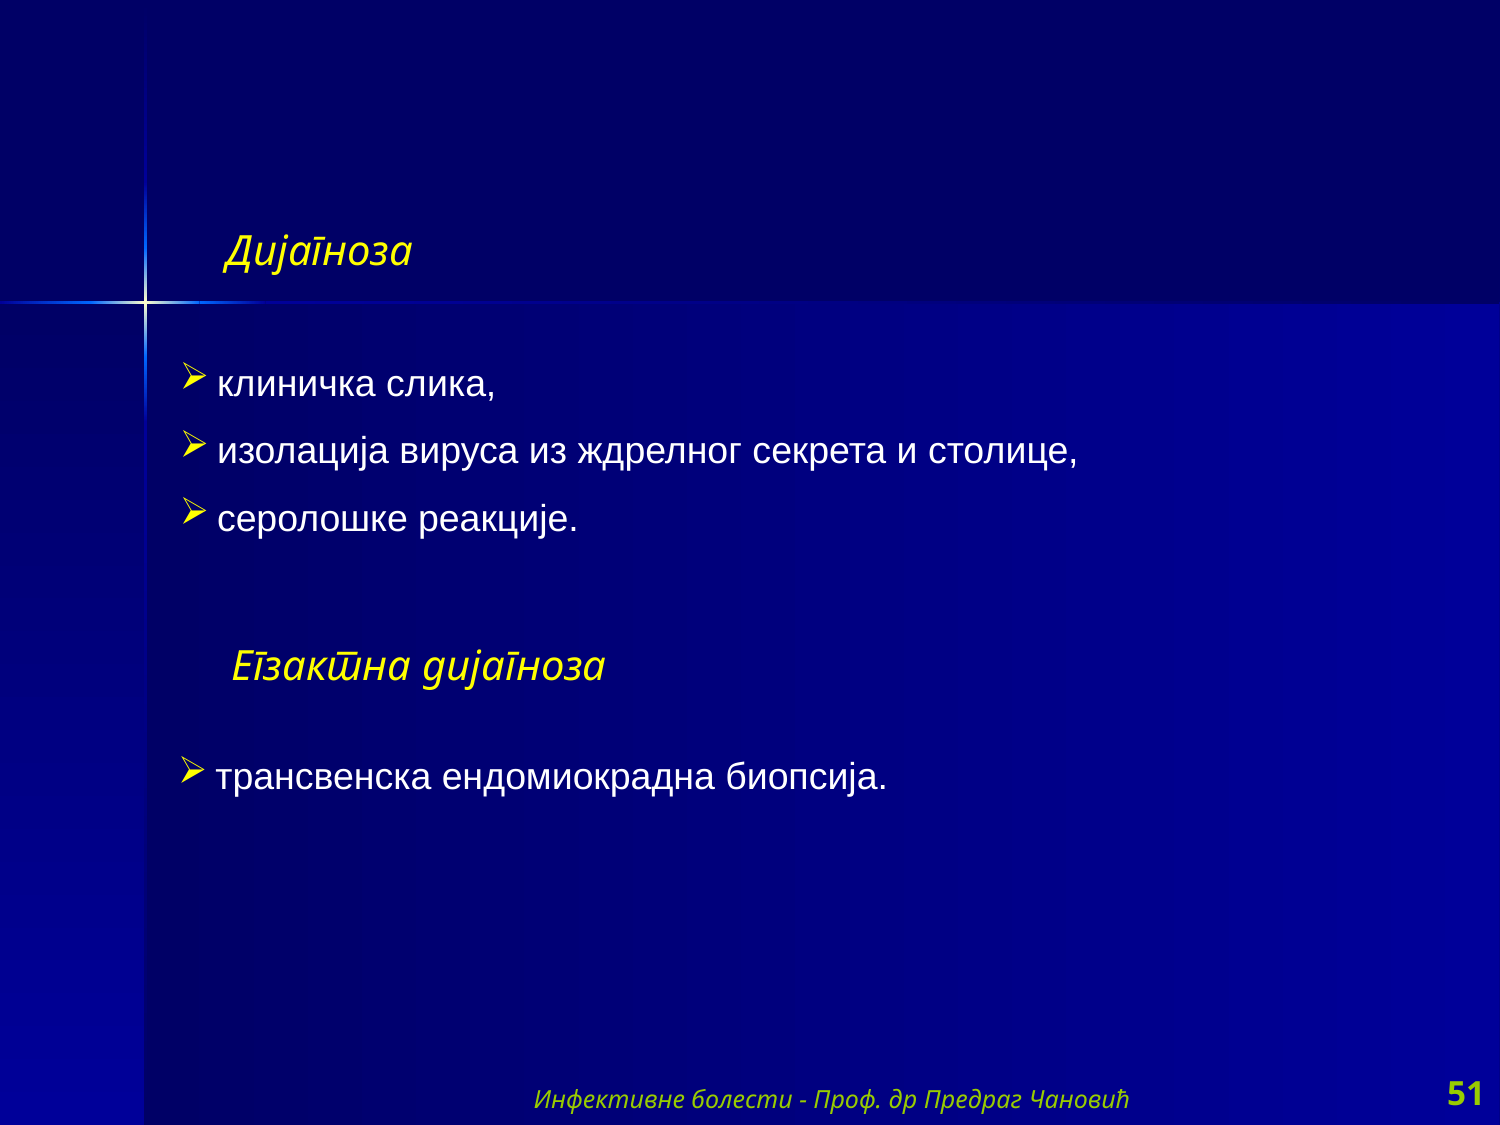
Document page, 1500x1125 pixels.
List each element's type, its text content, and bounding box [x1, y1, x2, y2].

footer Инфективне болести - Проф. др Предраг Чановић [430, 1049, 1235, 1125]
text_box Дијагноза [212, 216, 468, 281]
text_box Егзактна дијагноза [216, 631, 663, 697]
text_box трансвенска ендомиокрадна биопсија. [163, 721, 1045, 805]
text_box клиничка слика, изолација вируса из ждрелног секрета и столице, серолошке реакције. [165, 328, 1128, 546]
slide_number 51 [1345, 1049, 1500, 1125]
